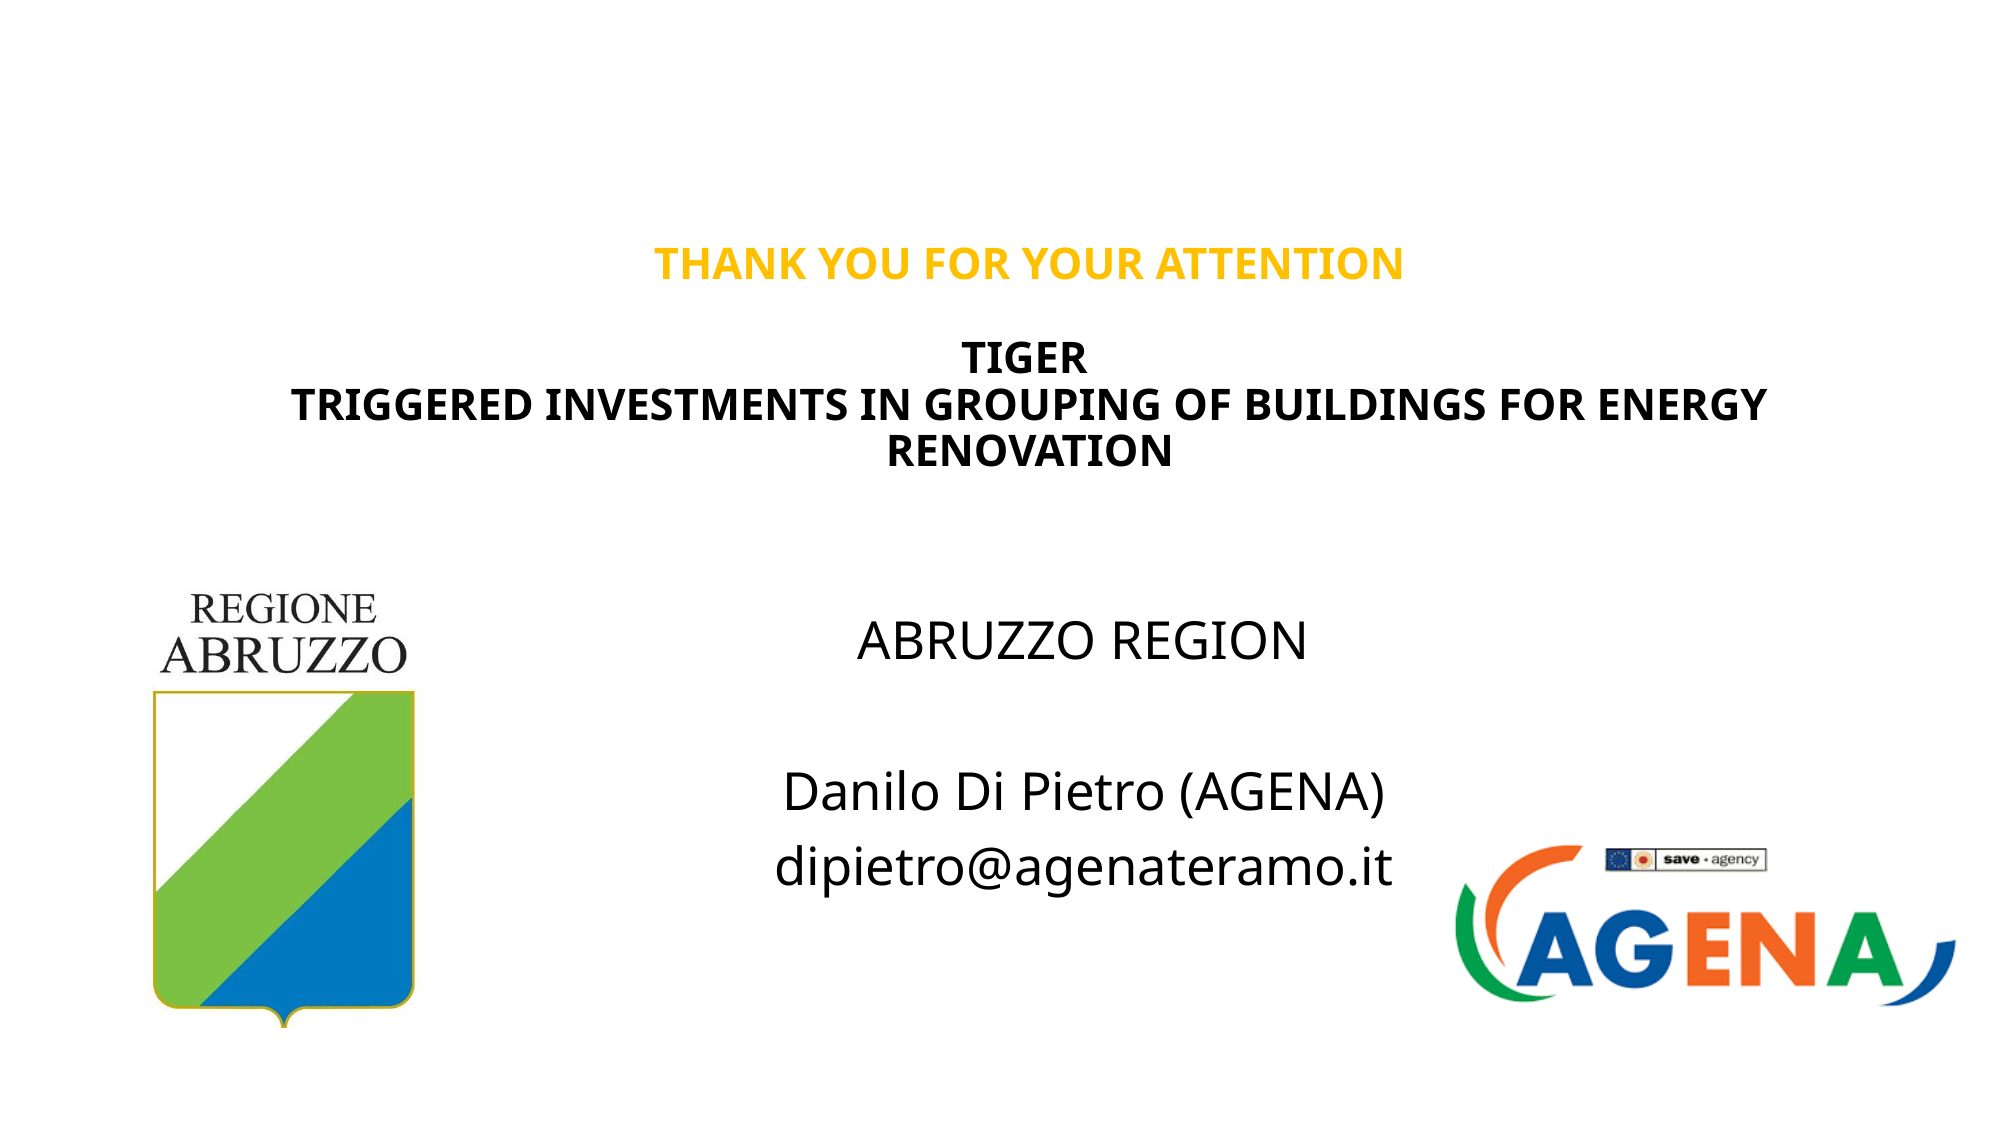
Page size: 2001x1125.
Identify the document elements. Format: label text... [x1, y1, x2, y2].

list ABRUZZO REGION Danilo Di Pietro (AGENA) dipietro@agenateramo.it [715, 606, 1453, 905]
title THANK YOU FOR YOUR ATTENTION TIGER Triggered Investments in Grouping of buildings for Energy Renovation [167, 137, 1893, 607]
picture [125, 580, 442, 1028]
picture [1452, 835, 1967, 1015]
